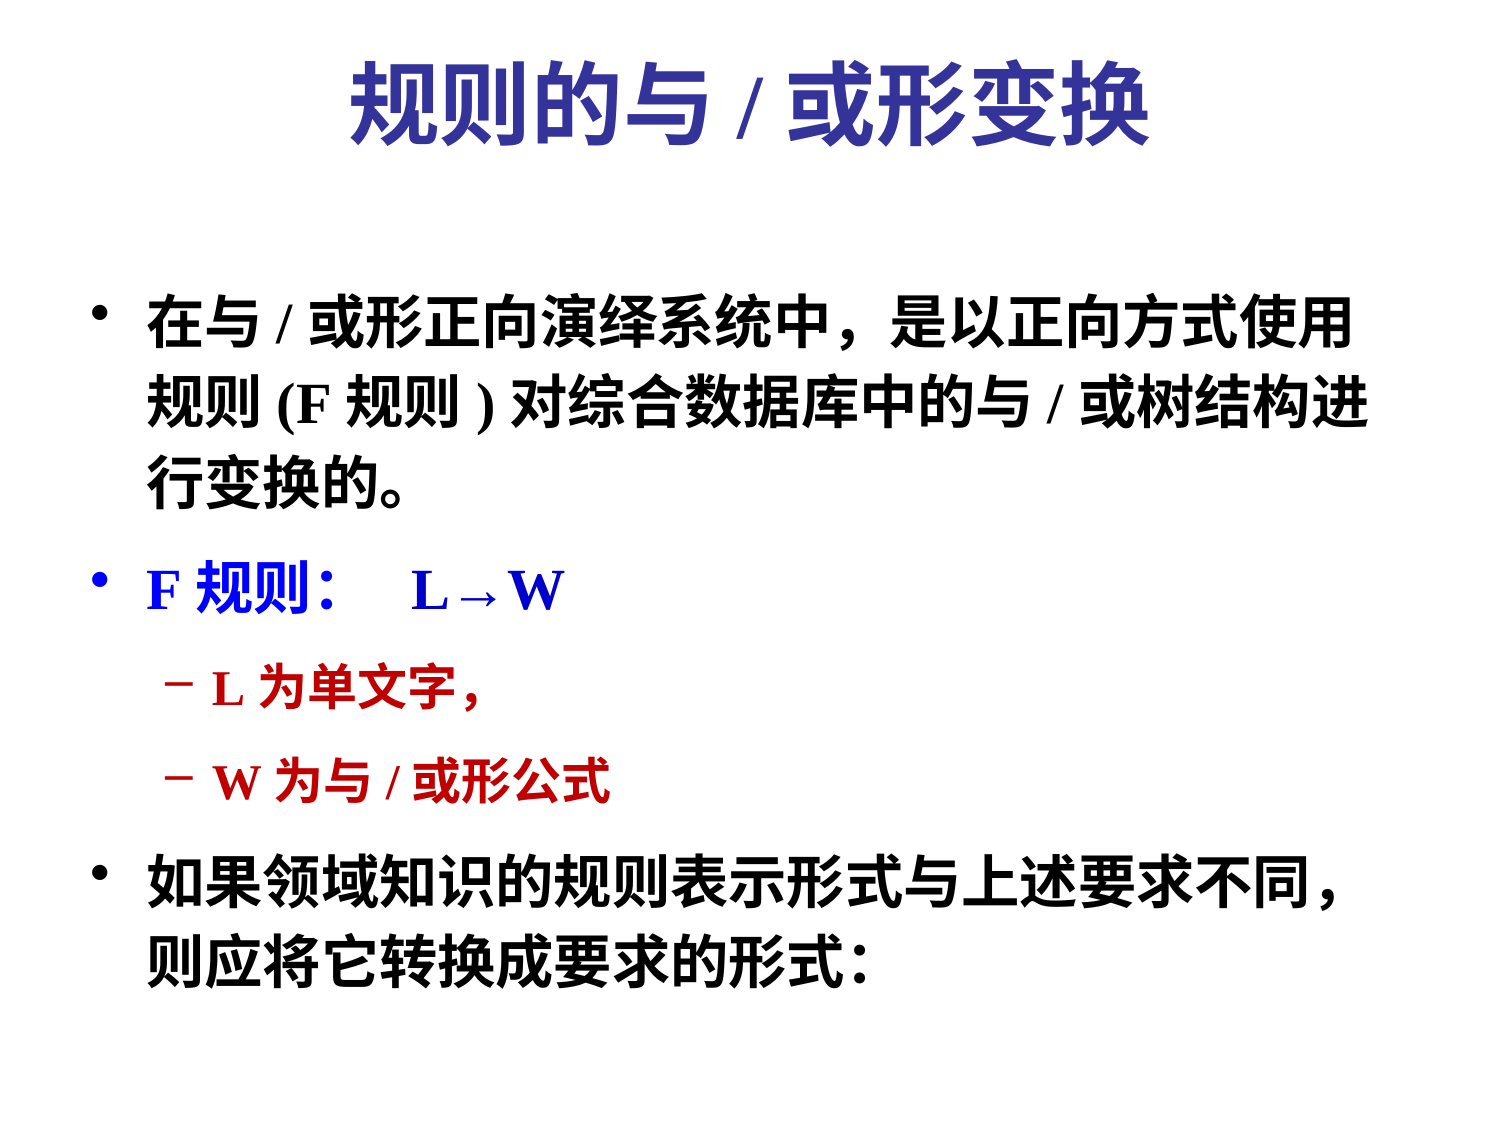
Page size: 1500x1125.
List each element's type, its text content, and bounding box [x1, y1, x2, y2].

list 在与/或形正向演绎系统中，是以正向方式使用规则(F规则)对综合数据库中的与/或树结构进行变换的。 F规则： L→W L为单文字， W为与/或形公式 如果领域知识的规则表示形式与上述要求不同，则应将它转换成要求的形式： [75, 267, 1425, 1083]
title 规则的与/或形变换 [75, 7, 1425, 197]
